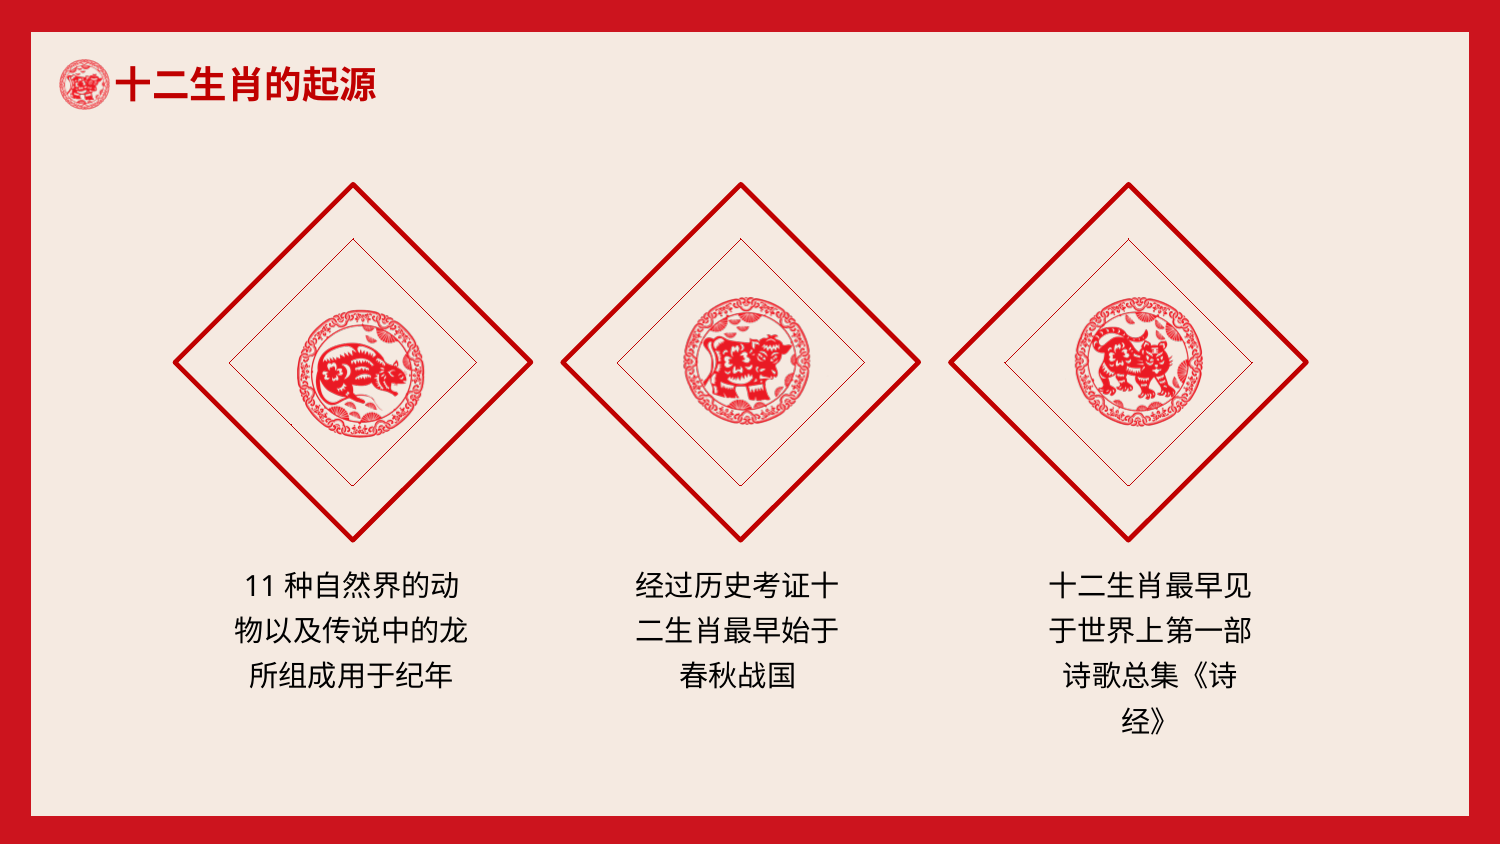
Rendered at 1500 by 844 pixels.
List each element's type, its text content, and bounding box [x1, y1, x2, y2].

text_box [649, 449, 832, 541]
text_box 十二生肖最早见于世界上第一部诗歌总集《诗经》 [1024, 548, 1277, 791]
picture [276, 273, 1222, 449]
text_box 经过历史考证十二生肖最早始于春秋战国 [611, 548, 865, 700]
text_box [174, 184, 445, 541]
text_box [1222, 277, 1307, 447]
text_box 11种自然界的动物以及传说中的龙所组成用于纪年 [214, 548, 490, 700]
text_box [1039, 184, 1218, 273]
text_box [652, 184, 830, 273]
picture [57, 55, 114, 112]
text_box [1037, 449, 1220, 541]
